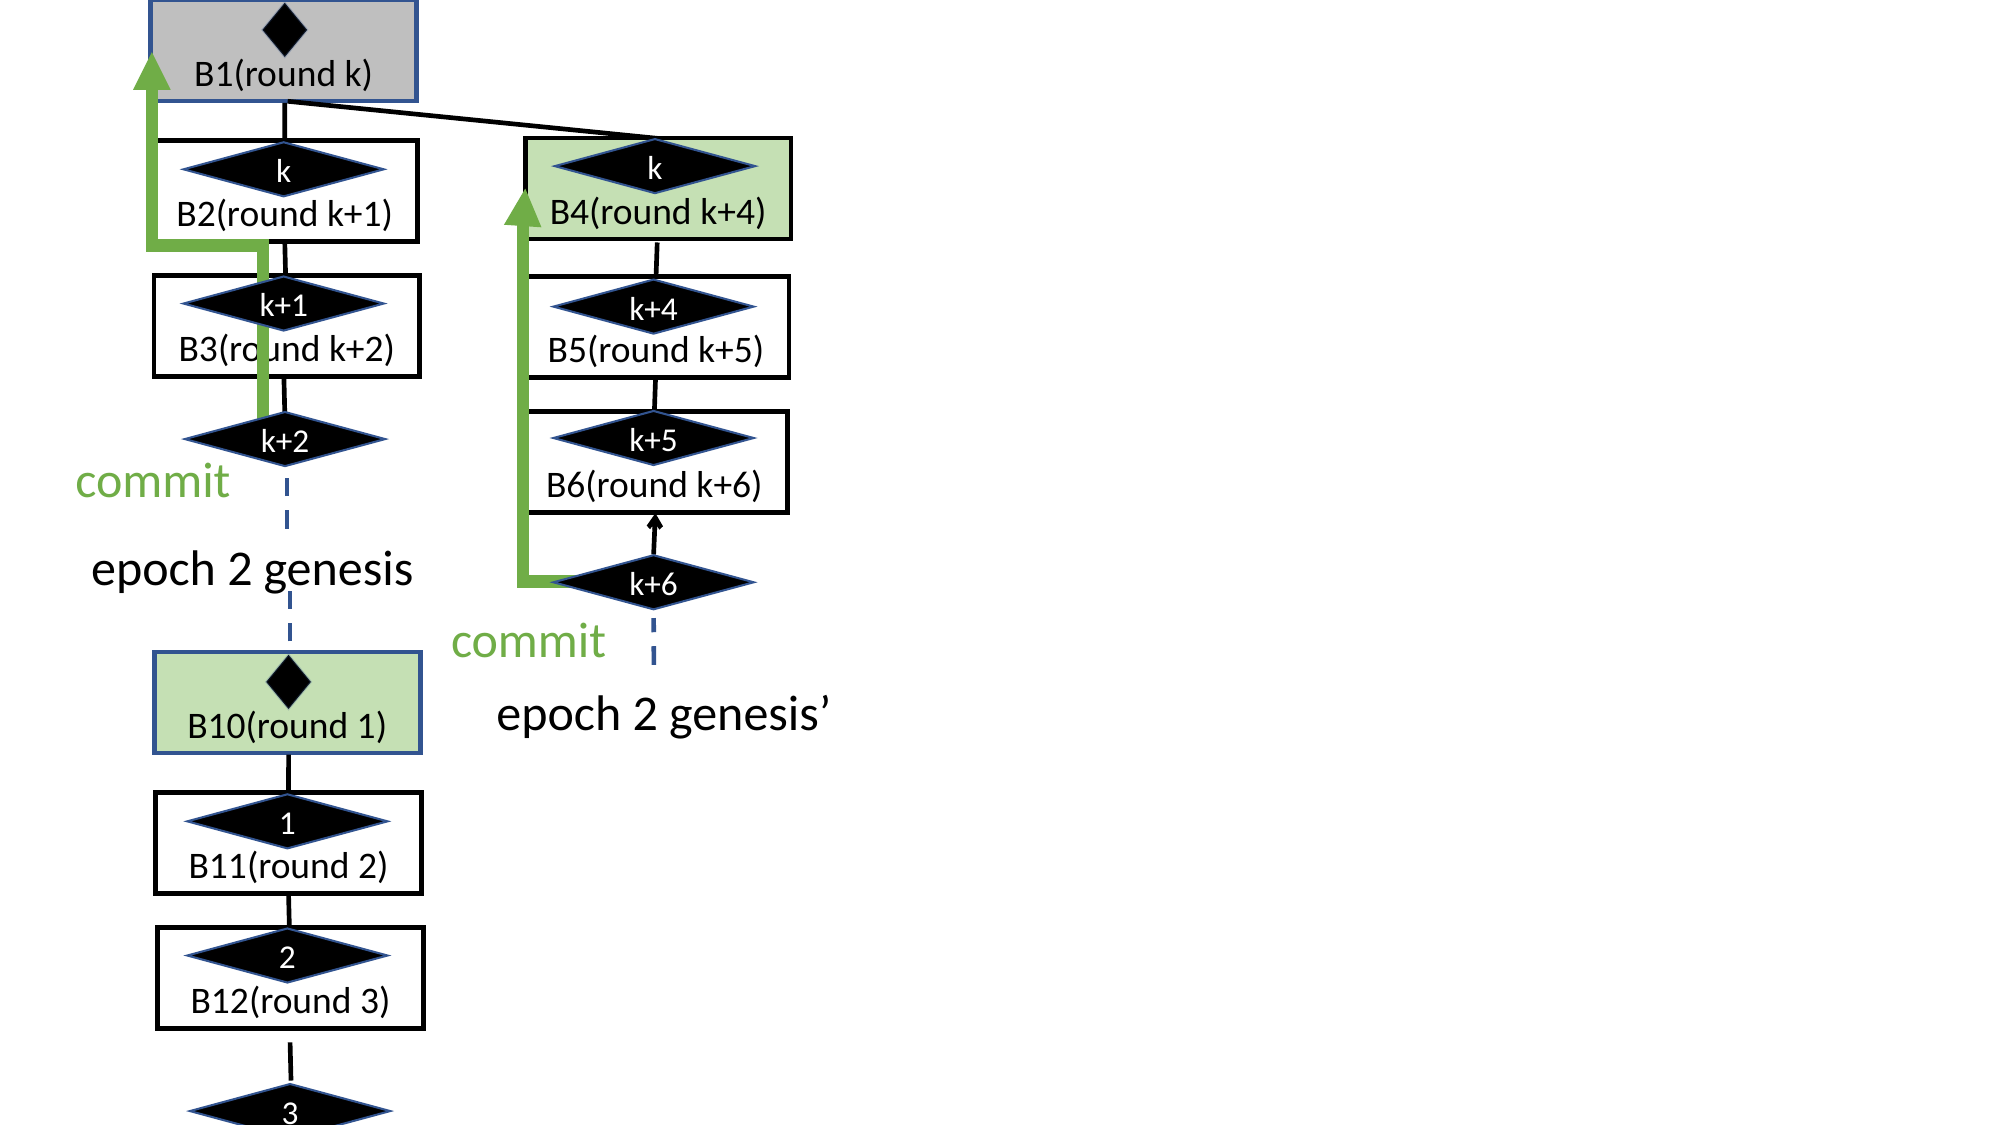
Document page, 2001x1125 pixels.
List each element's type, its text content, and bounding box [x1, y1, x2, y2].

text_box B4(round k+4) [524, 139, 643, 189]
text_box k+6 [549, 554, 758, 611]
text_box B2(round k+1) [263, 139, 419, 242]
text_box epoch 2 genesis [76, 527, 518, 603]
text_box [151, 52, 263, 439]
text_box [264, 653, 313, 711]
text_box commit [436, 600, 637, 676]
text_box 3 [186, 1082, 395, 1125]
text_box k [550, 139, 760, 195]
text_box k+5 [632, 409, 758, 467]
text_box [525, 188, 632, 582]
text_box B6(round k+6) [632, 411, 788, 514]
text_box k+2 [180, 410, 390, 468]
text_box B10(round 1) [153, 651, 421, 754]
text_box k+4 [632, 278, 758, 335]
text_box k+1 [263, 275, 388, 332]
text_box B12(round 3) [157, 926, 424, 1030]
text_box B11(round 2) [155, 791, 422, 894]
text_box B3(round k+2) [269, 275, 421, 378]
text_box B1(round k) [150, 0, 417, 102]
text_box epoch 2 genesis’ [481, 672, 970, 748]
text_box B5(round k+5) [632, 275, 790, 379]
text_box k [263, 141, 388, 198]
text_box commit [60, 439, 264, 515]
text_box B4(round k+4) [632, 137, 792, 240]
text_box 1 [183, 793, 392, 850]
text_box [261, 1, 309, 59]
text_box 2 [183, 927, 392, 984]
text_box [287, 101, 662, 139]
